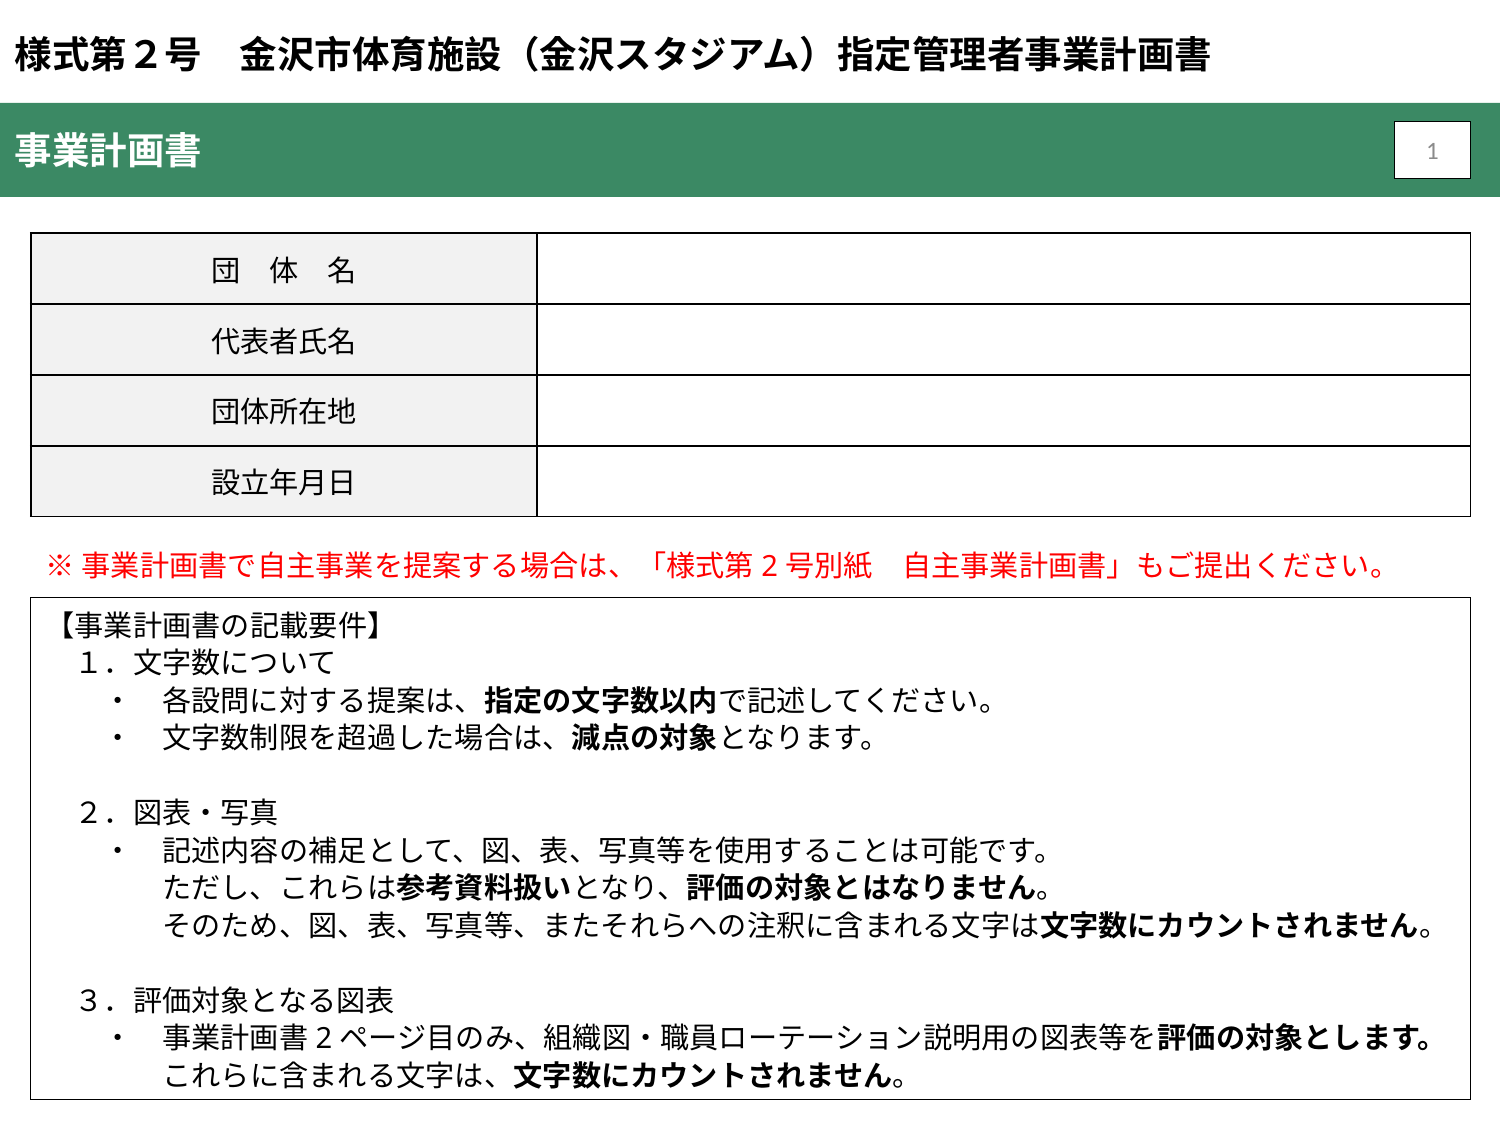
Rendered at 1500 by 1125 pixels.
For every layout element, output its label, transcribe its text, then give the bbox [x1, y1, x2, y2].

table_cell 団体所在地 [32, 376, 536, 445]
table_cell [538, 447, 1470, 516]
text_box ※事業計画書で自主事業を提案する場合は、「様式第2号別紙 自主事業計画書」もご提出ください。 [30, 537, 1412, 591]
table_cell [538, 305, 1470, 374]
table_header [538, 234, 1470, 303]
text_box 事業計画書 [0, 102, 1500, 197]
table_cell 設立年月日 [32, 447, 536, 516]
table_cell 代表者氏名 [32, 305, 536, 374]
text_box 様式第２号 金沢市体育施設（金沢スタジアム）指定管理者事業計画書 [0, 24, 1317, 84]
table_header 団 体 名 [32, 234, 536, 303]
text_box 【事業計画書の記載要件】 １．文字数について ・ 各設問に対する提案は、指定の文字数以内で記述してください。 ・ 文字数制限を超過した場合は、減点の対象となります。 ２．図表・写真 ・ 記述内容の補足として、図、表、写真等を使用することは可能です。 ただし、これらは参考資料扱いとなり、評価の対象とはなりません。 そのため、図、表、写真等、またそれらへの注釈に含まれる文字は文字数にカウントされません。 ３．評価対象となる図表 ・ 事業計画書2ページ目のみ、組織図・職員ローテーション説明用の図表等を評価の対象とします。 これらに含まれる文字は、文字数にカウントされません。 [30, 597, 1471, 1100]
slide_number 1 [1394, 121, 1471, 179]
table_cell [538, 376, 1470, 445]
